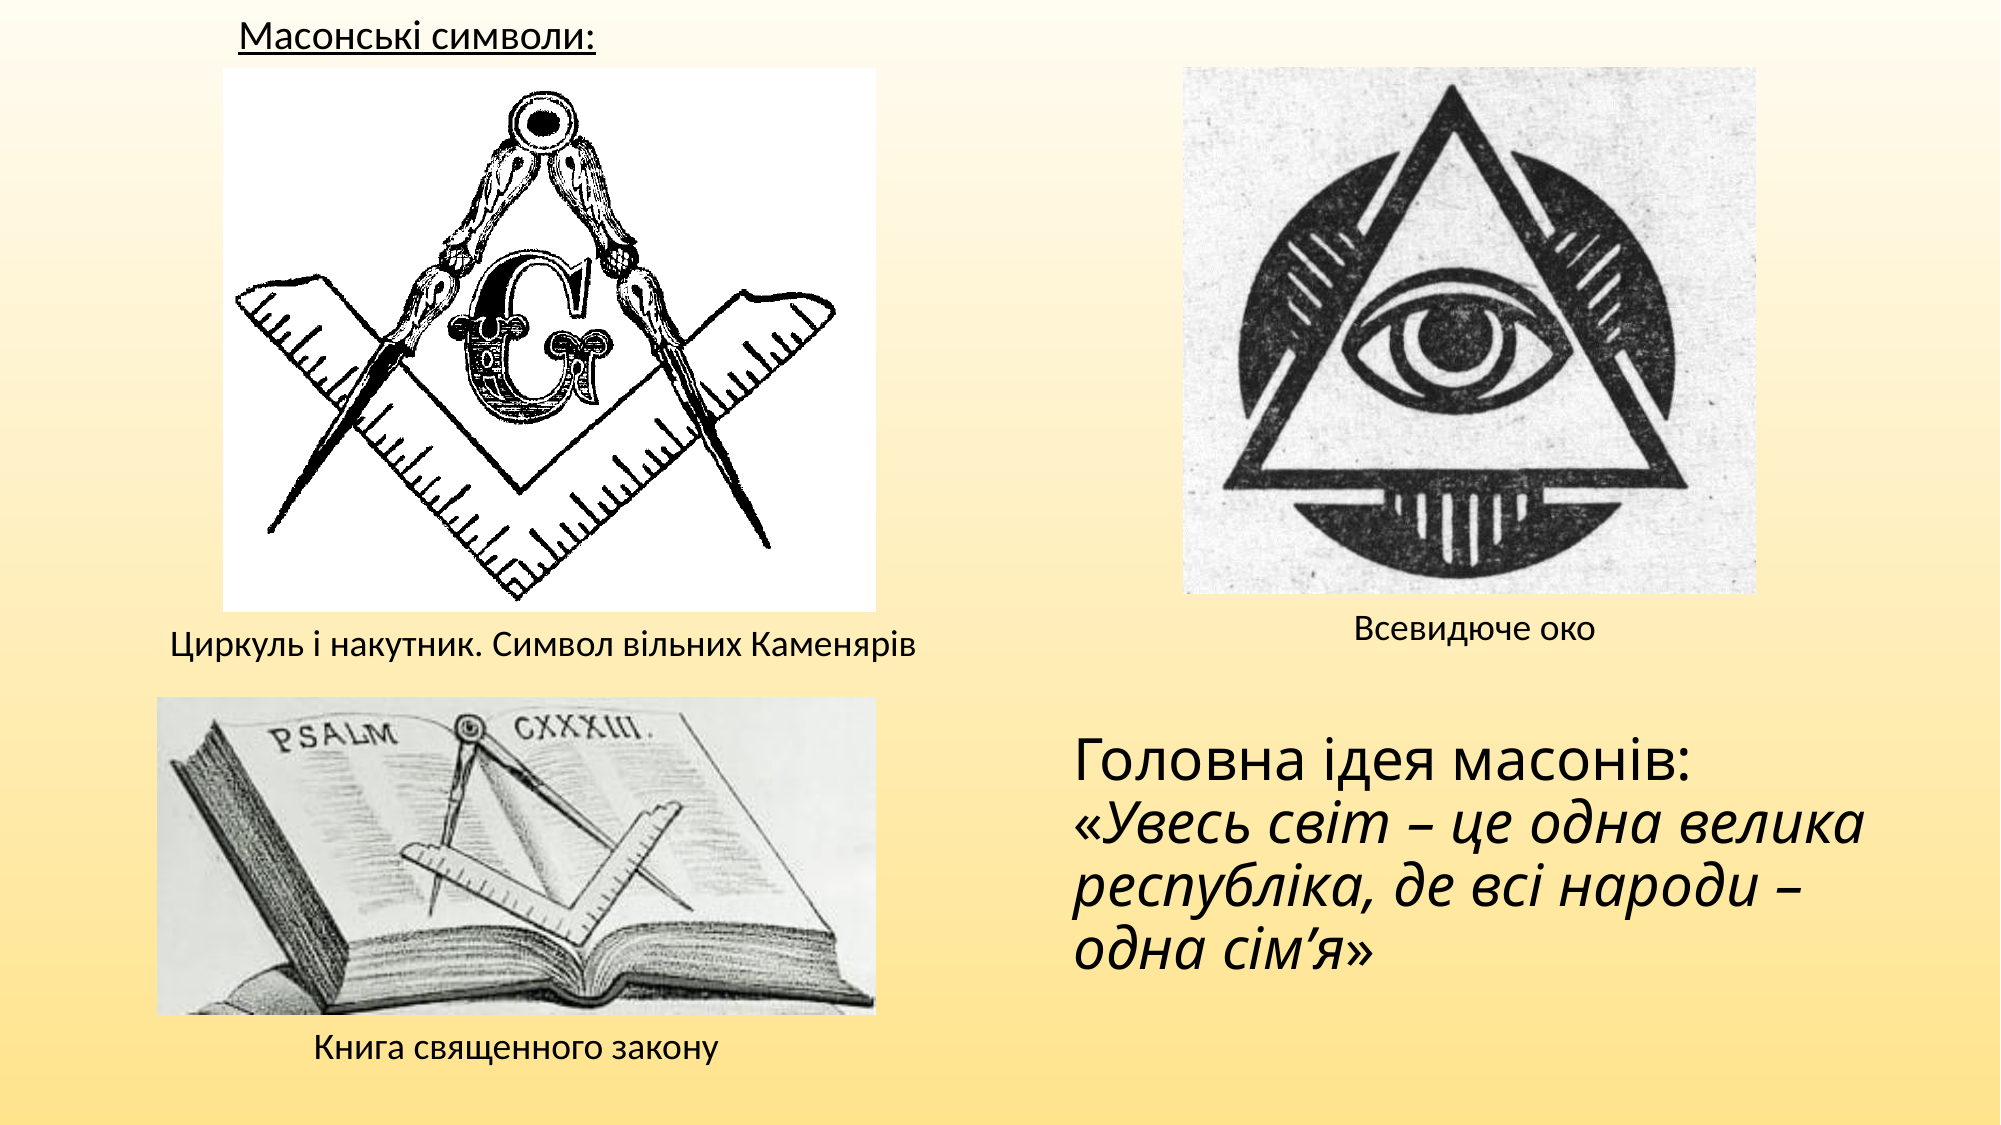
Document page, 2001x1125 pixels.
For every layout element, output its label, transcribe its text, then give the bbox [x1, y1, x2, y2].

picture [157, 697, 876, 1016]
picture [1183, 67, 1756, 594]
text_box Всевидюче око [1269, 601, 1681, 657]
text_box Масонські символи: [223, 0, 876, 65]
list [223, 68, 876, 612]
text_box Книга священного закону [157, 1016, 876, 1075]
title Головна ідея масонів: «Увесь світ – це одна велика республіка, де всі народи – одна сім’я» [1058, 655, 1892, 1058]
text_box Циркуль і накутник. Символ вільних Каменярів [145, 611, 942, 672]
